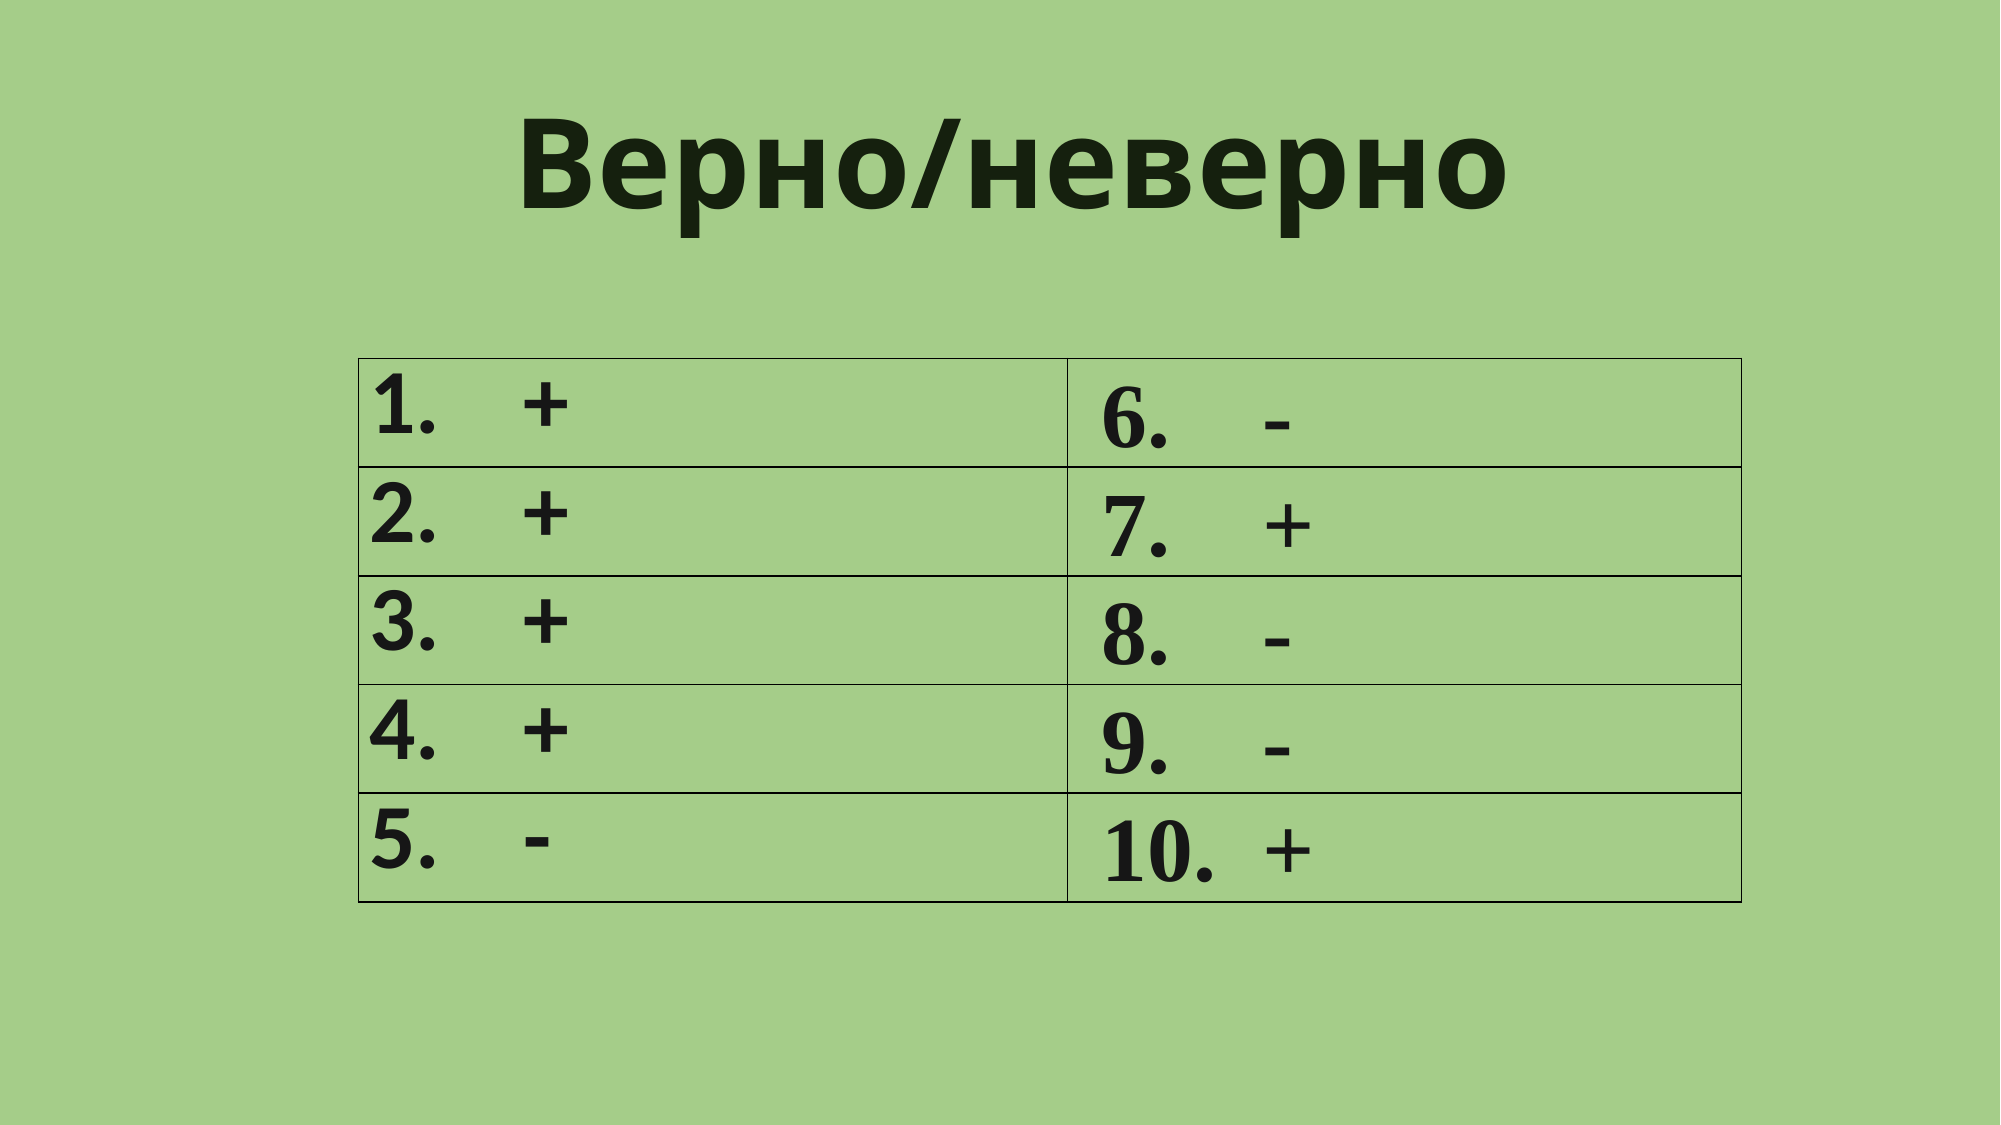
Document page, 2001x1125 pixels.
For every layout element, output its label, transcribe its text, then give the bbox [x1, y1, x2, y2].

title Верно/неверно [137, 59, 1888, 278]
table_cell 9. - [1068, 685, 1741, 792]
table_cell 7. + [1068, 468, 1741, 575]
table_cell 4. + [359, 685, 1067, 792]
table_header 6. - [1068, 359, 1741, 466]
table_header 1. + [359, 359, 1067, 466]
table_cell 10. + [1068, 794, 1741, 901]
table_cell 2. + [359, 468, 1067, 575]
table_cell 5. - [359, 794, 1067, 901]
table_cell 3. + [359, 577, 1067, 684]
table_cell 8. - [1068, 577, 1741, 684]
